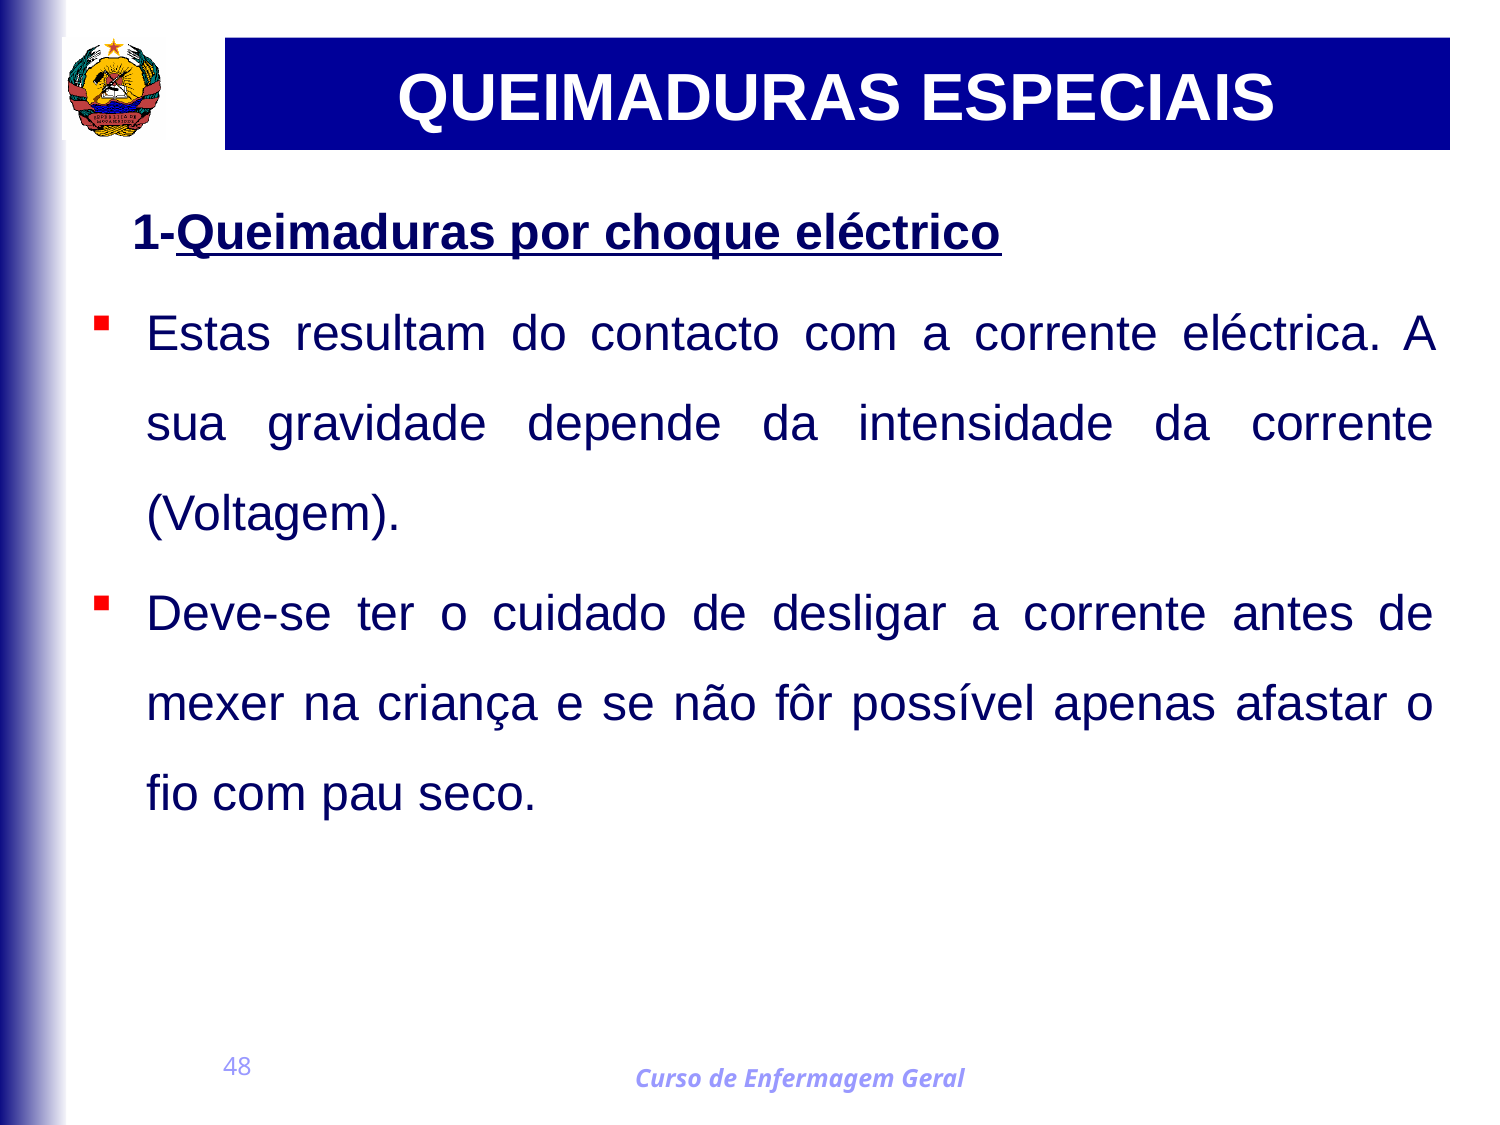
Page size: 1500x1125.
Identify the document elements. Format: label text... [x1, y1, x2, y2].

footer Curso de Enfermagem Geral [499, 1049, 1101, 1101]
slide_number 48 [62, 1037, 413, 1098]
title QUEIMADURAS ESPECIAIS [224, 37, 1451, 151]
list 1-Queimaduras por choque eléctrico Estas resultam do contacto com a corrente eléctrica. A sua gravidade depende da intensidade da corrente (Voltagem). Deve-se ter o cuidado de desligar a corrente antes de mexer na criança e se não fôr possível apenas afastar o fio com pau seco. [74, 162, 1451, 988]
